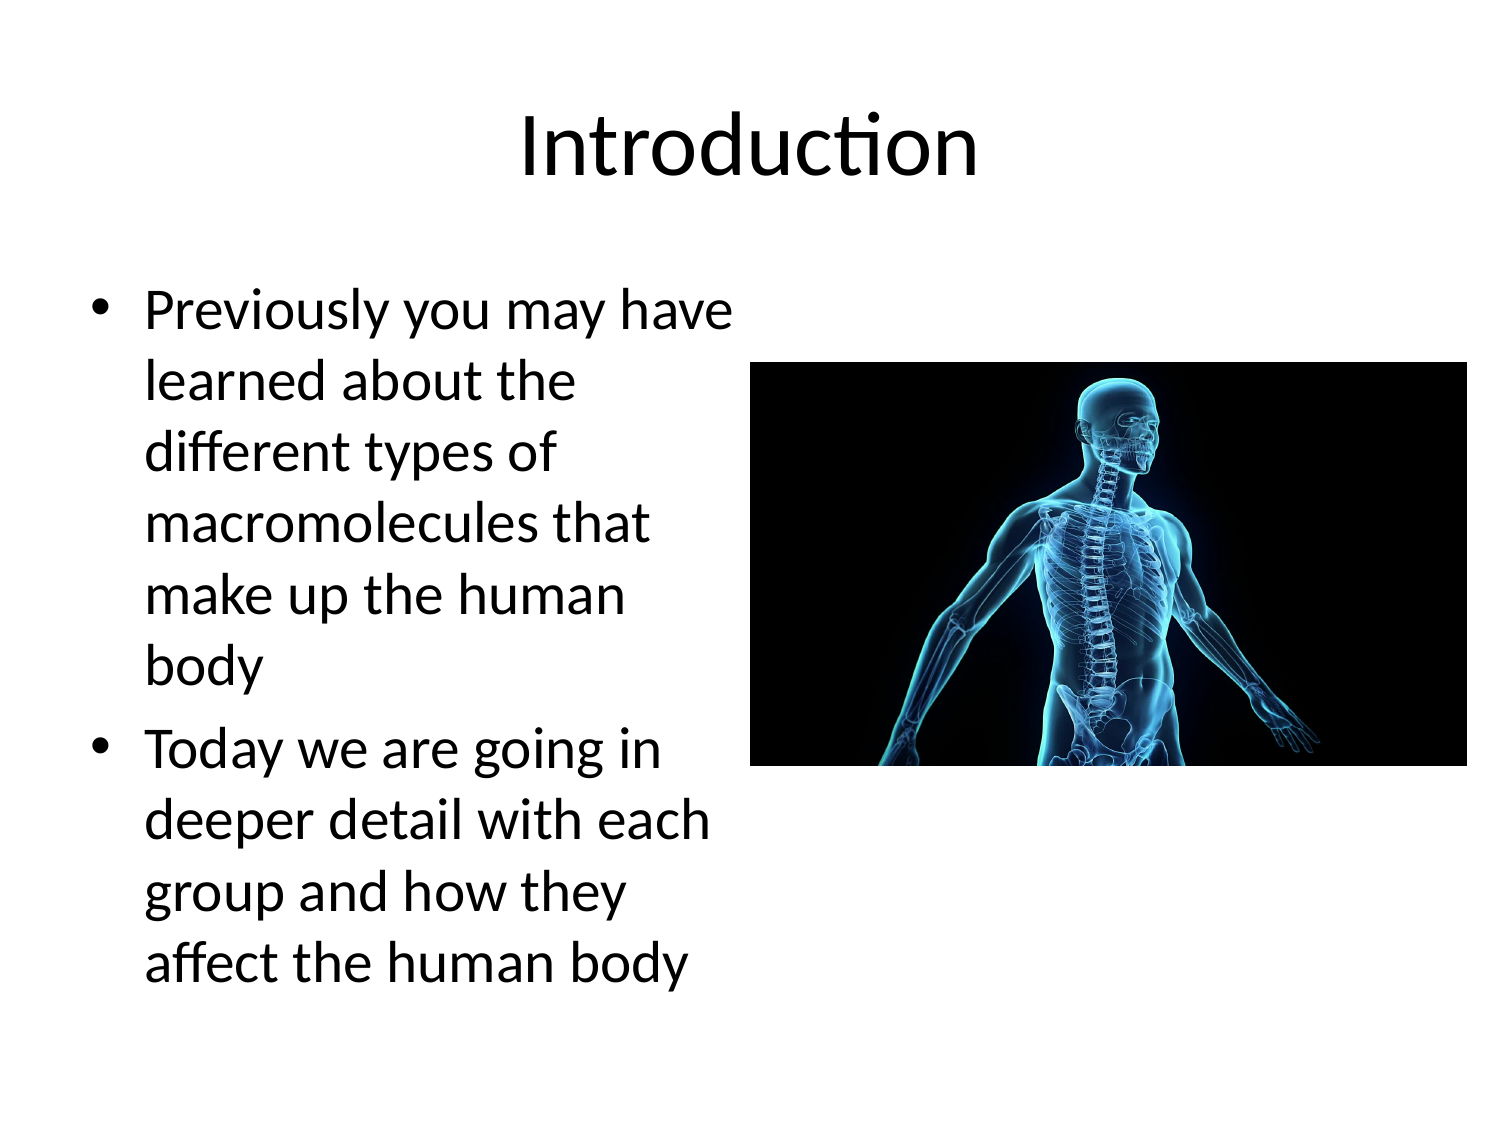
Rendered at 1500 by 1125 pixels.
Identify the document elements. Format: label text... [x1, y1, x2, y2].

list Previously you may have learned about the different types of macromolecules that make up the human body Today we are going in deeper detail with each group and how they affect the human body [75, 262, 750, 1005]
title Introduction [75, 45, 1425, 233]
picture [749, 362, 1467, 766]
